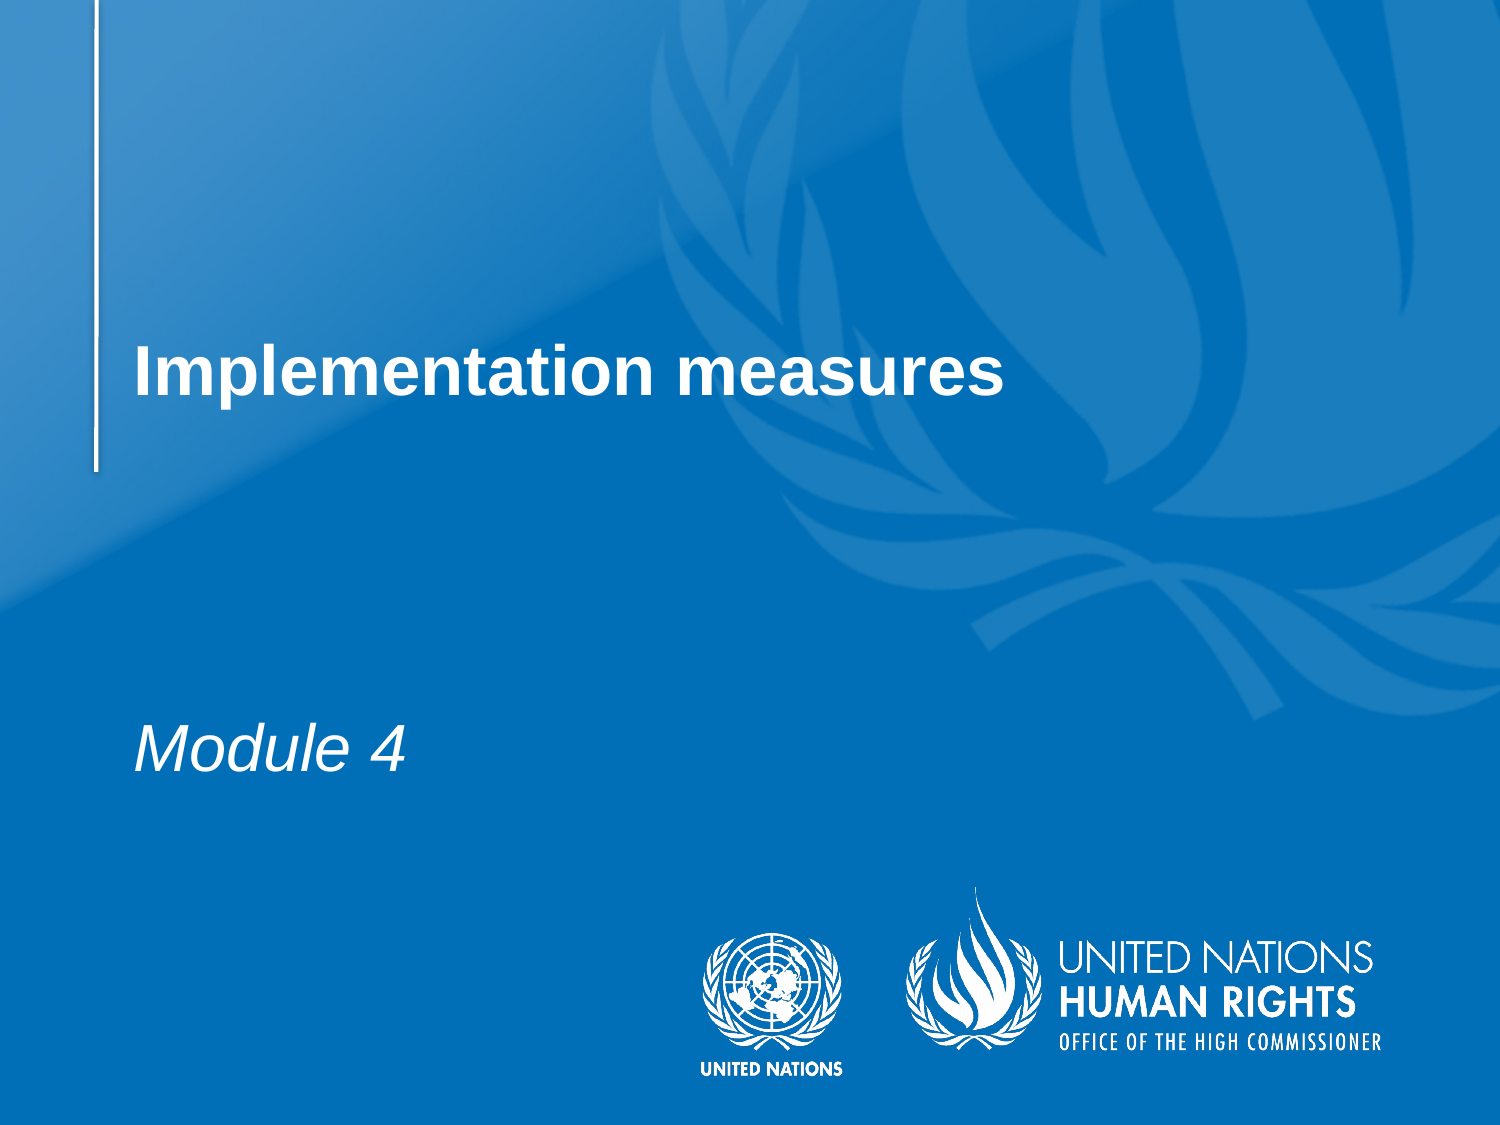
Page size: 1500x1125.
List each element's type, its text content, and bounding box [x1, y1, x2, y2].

title Implementation measures [118, 316, 1325, 506]
subtitle Module 4 [118, 696, 1200, 858]
picture [0, 0, 1500, 1125]
